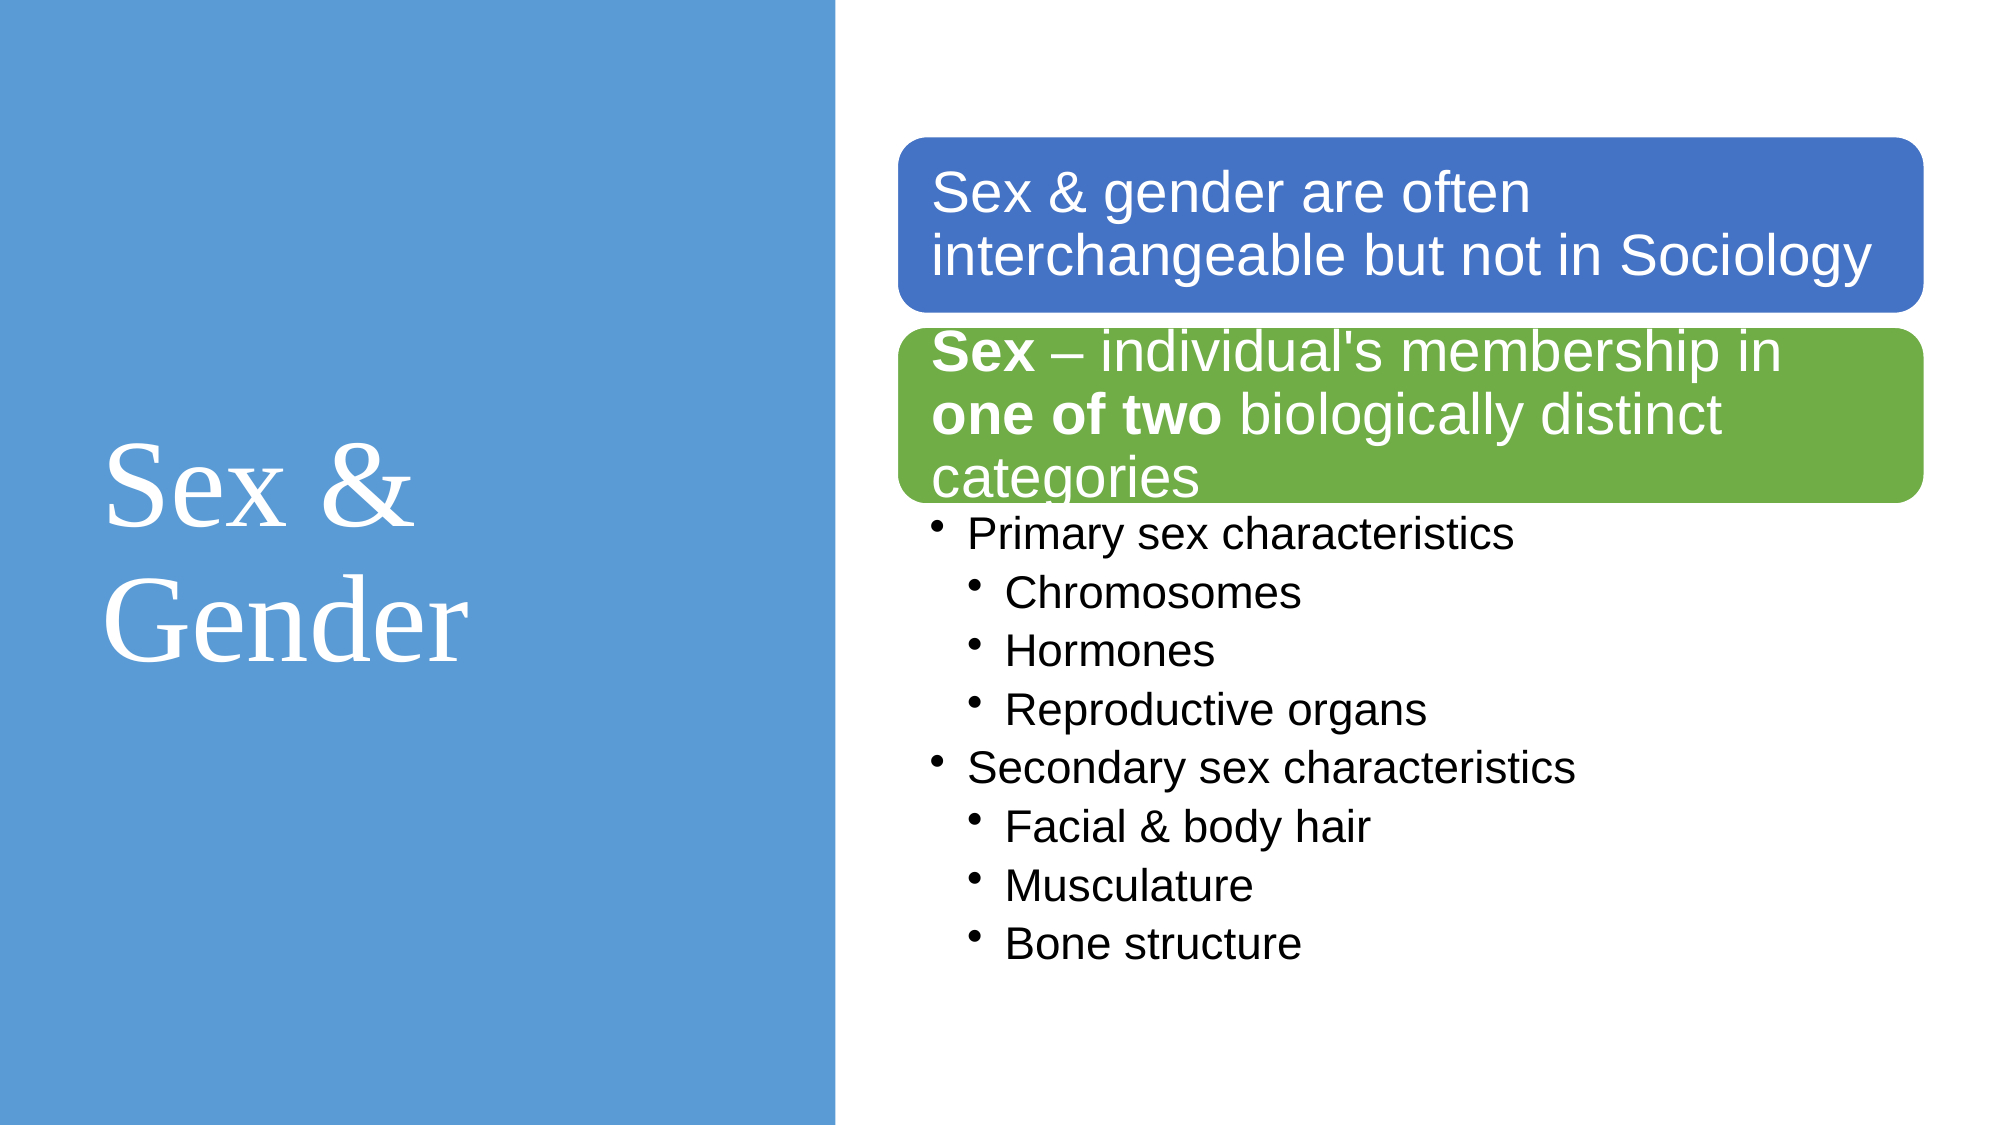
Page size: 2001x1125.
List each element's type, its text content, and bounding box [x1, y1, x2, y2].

title Sex & Gender [86, 101, 711, 1005]
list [897, 101, 1925, 1005]
text_box [0, 0, 836, 1125]
